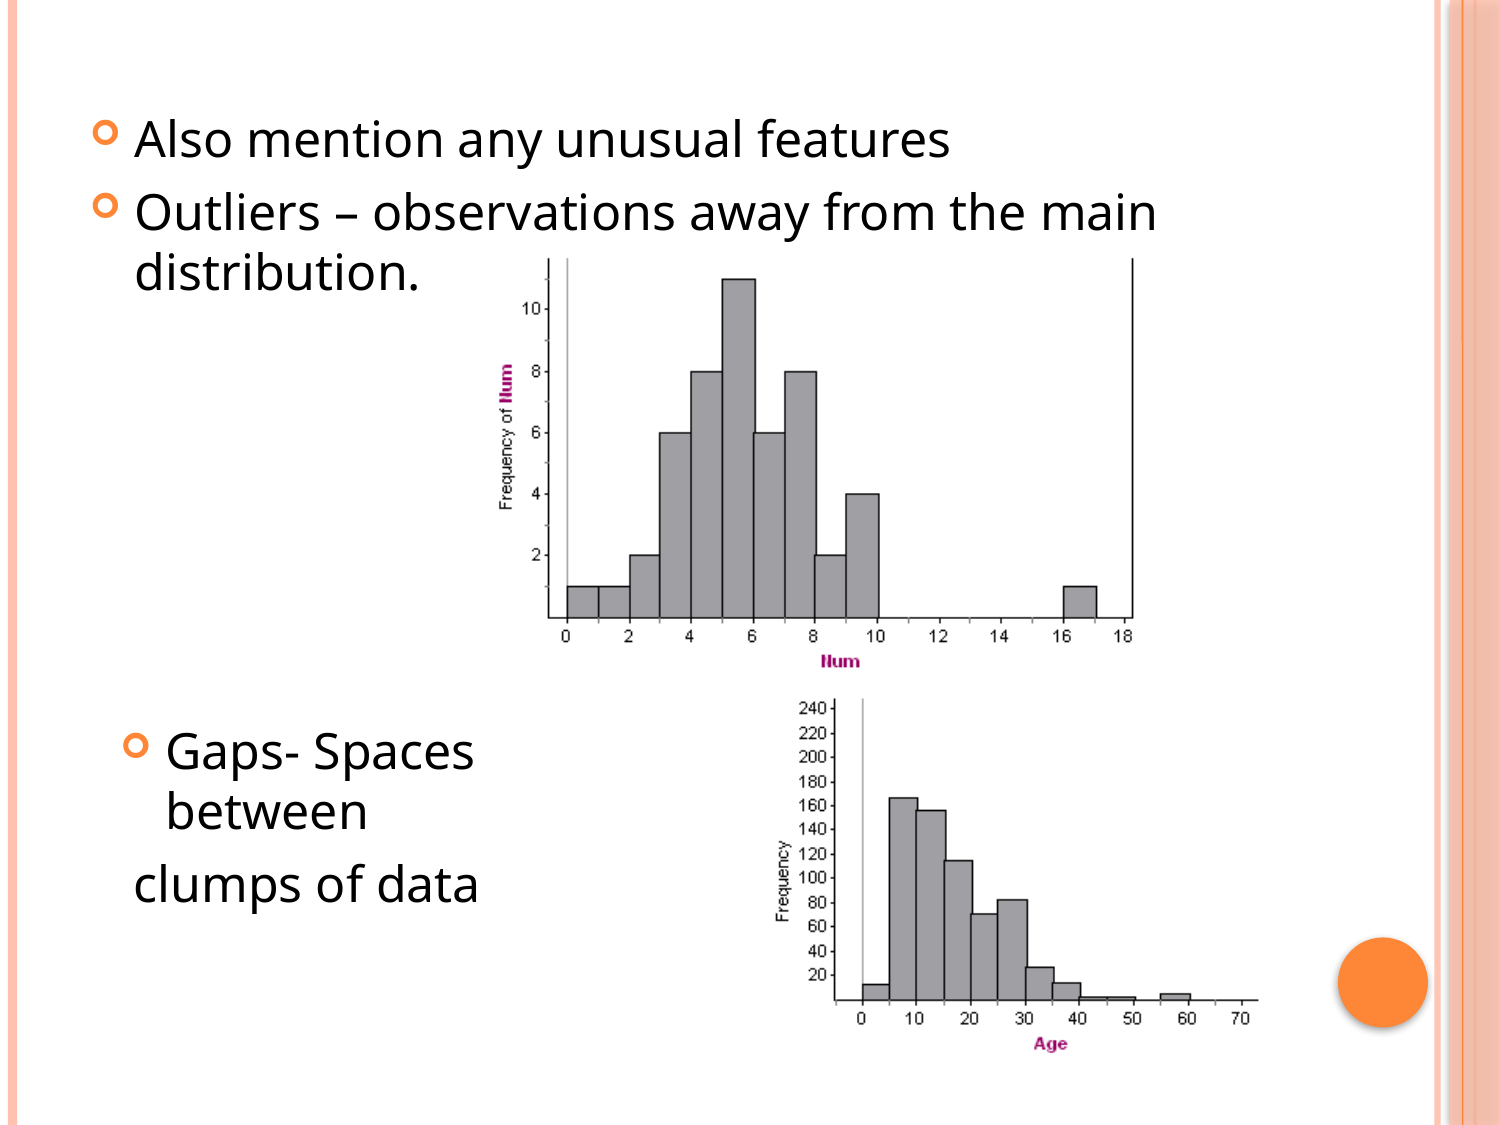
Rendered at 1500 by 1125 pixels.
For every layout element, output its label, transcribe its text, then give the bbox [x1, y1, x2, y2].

picture [486, 249, 1143, 678]
text_box Gaps- Spaces between clumps of data [105, 712, 700, 1046]
list Also mention any unusual features Outliers – observations away from the main distribution. [75, 99, 1300, 325]
picture [761, 693, 1265, 1064]
